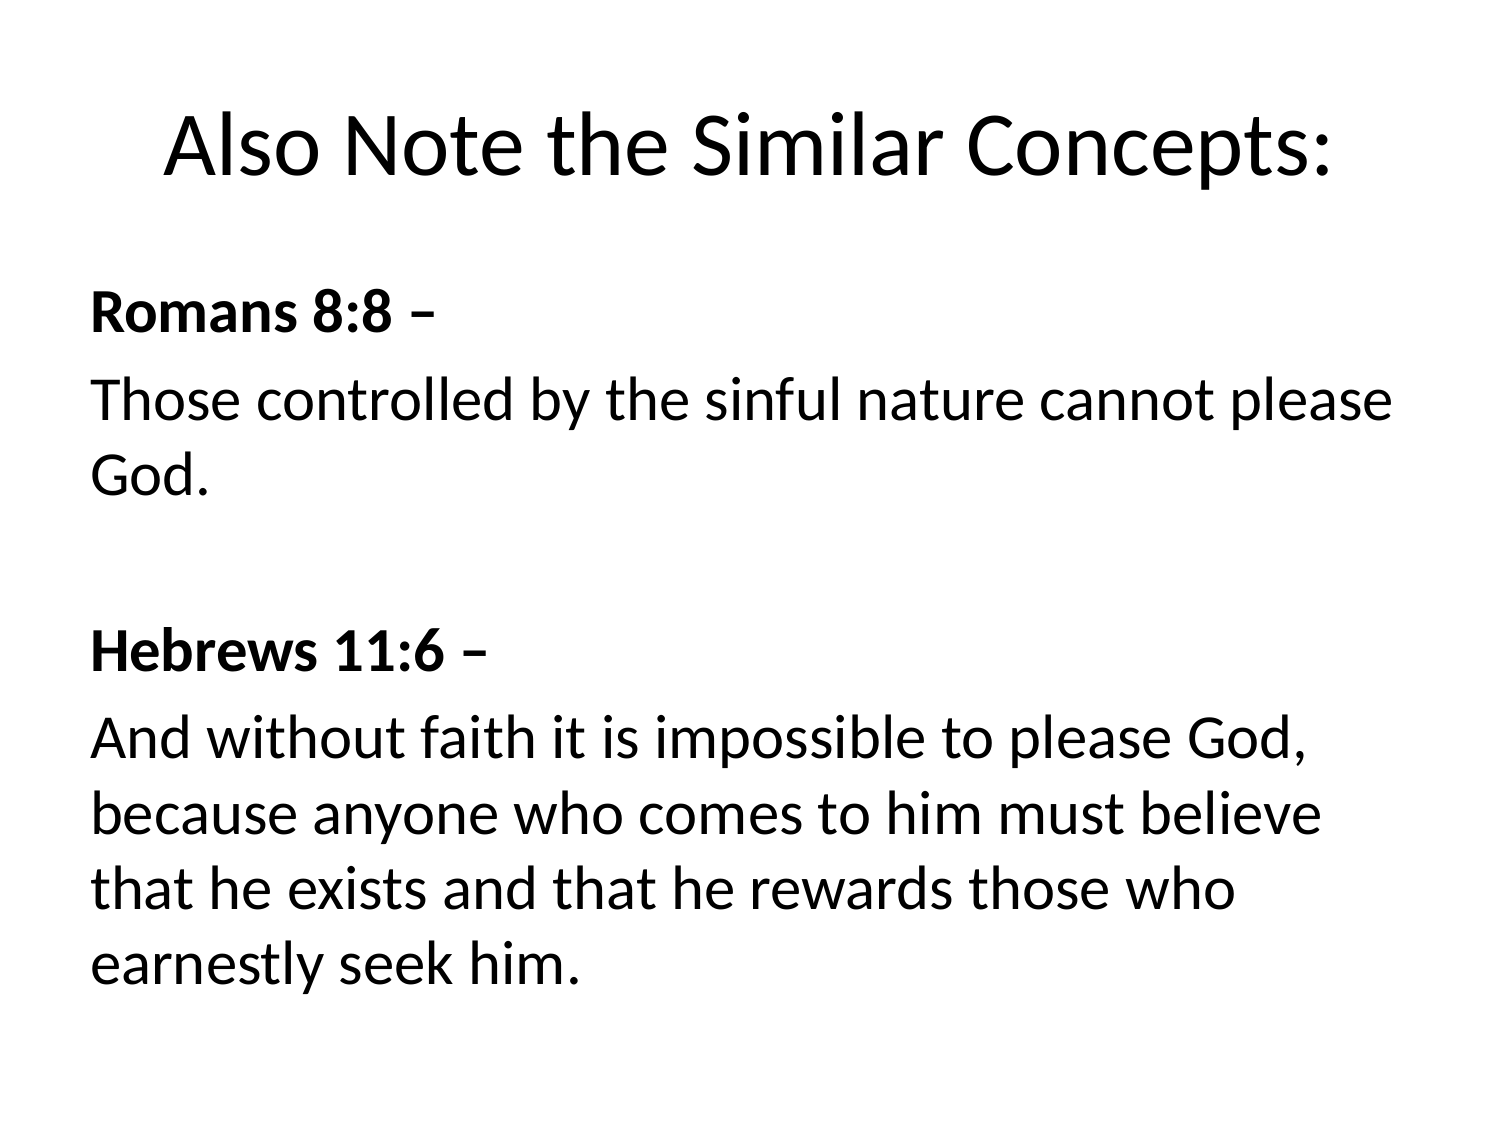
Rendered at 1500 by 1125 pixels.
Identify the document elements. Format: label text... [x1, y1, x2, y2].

list Romans 8:8 – Those controlled by the sinful nature cannot please God. Hebrews 11:6 – And without faith it is impossible to please God, because anyone who comes to him must believe that he exists and that he rewards those who earnestly seek him. [75, 262, 1425, 1005]
title Also Note the Similar Concepts: [75, 45, 1425, 233]
